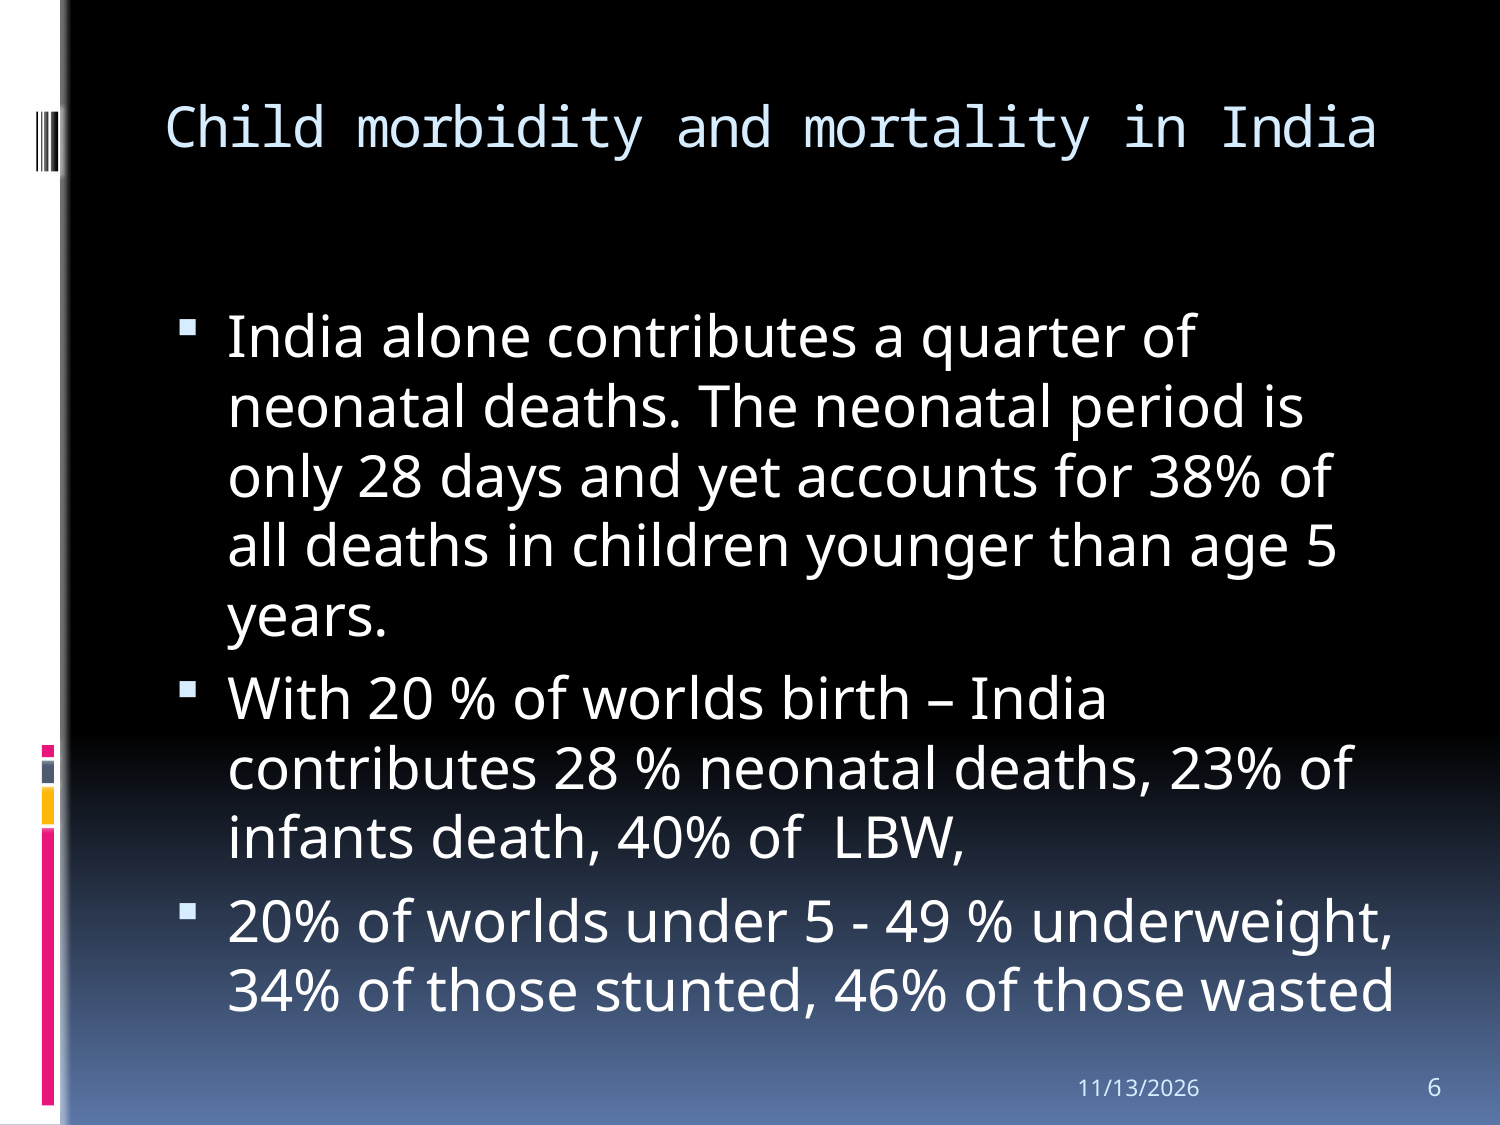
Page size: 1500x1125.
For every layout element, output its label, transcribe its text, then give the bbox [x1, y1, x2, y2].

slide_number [1062, 1052, 1412, 1113]
slide_number 6 [1412, 1052, 1488, 1113]
title Child morbidity and mortality in India [150, 83, 1425, 234]
list India alone contributes a quarter of neonatal deaths. The neonatal period is only 28 days and yet accounts for 38% of all deaths in children younger than age 5 years. With 20 % of worlds birth – India contributes 28 % neonatal deaths, 23% of infants death, 40% of LBW, 20% of worlds under 5 - 49 % underweight, 34% of those stunted, 46% of those wasted [150, 292, 1425, 1043]
